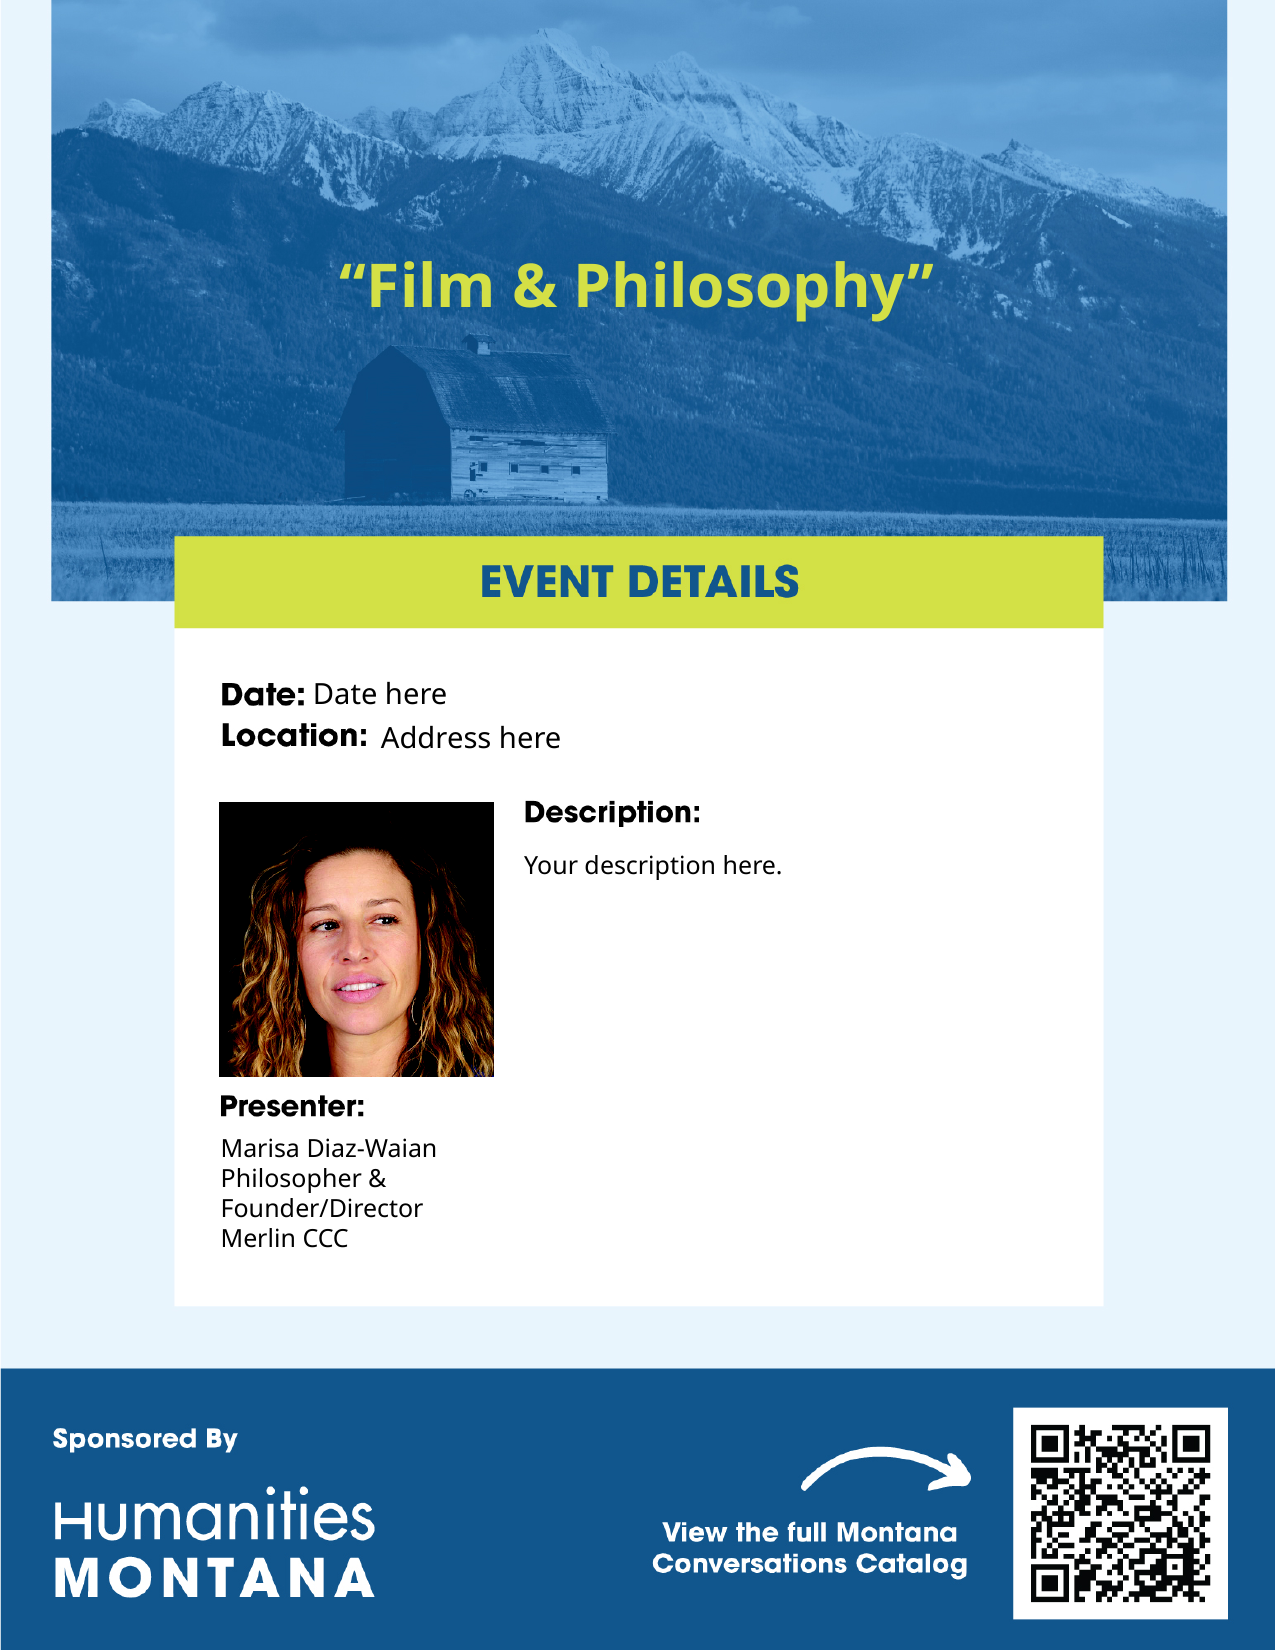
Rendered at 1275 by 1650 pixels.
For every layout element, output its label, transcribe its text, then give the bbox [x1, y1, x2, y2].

text_box Marisa Diaz-Waian Philosopher & Founder/Director Merlin CCC [205, 1117, 480, 1268]
text_box Date here [297, 660, 932, 726]
text_box Address here [365, 704, 1233, 770]
text_box [159, 166, 1099, 233]
text_box Your description here. [509, 834, 1033, 895]
picture [0, 0, 1275, 1650]
text_box “Film & Philosophy” [173, 232, 1102, 335]
text_box [169, 132, 1099, 166]
